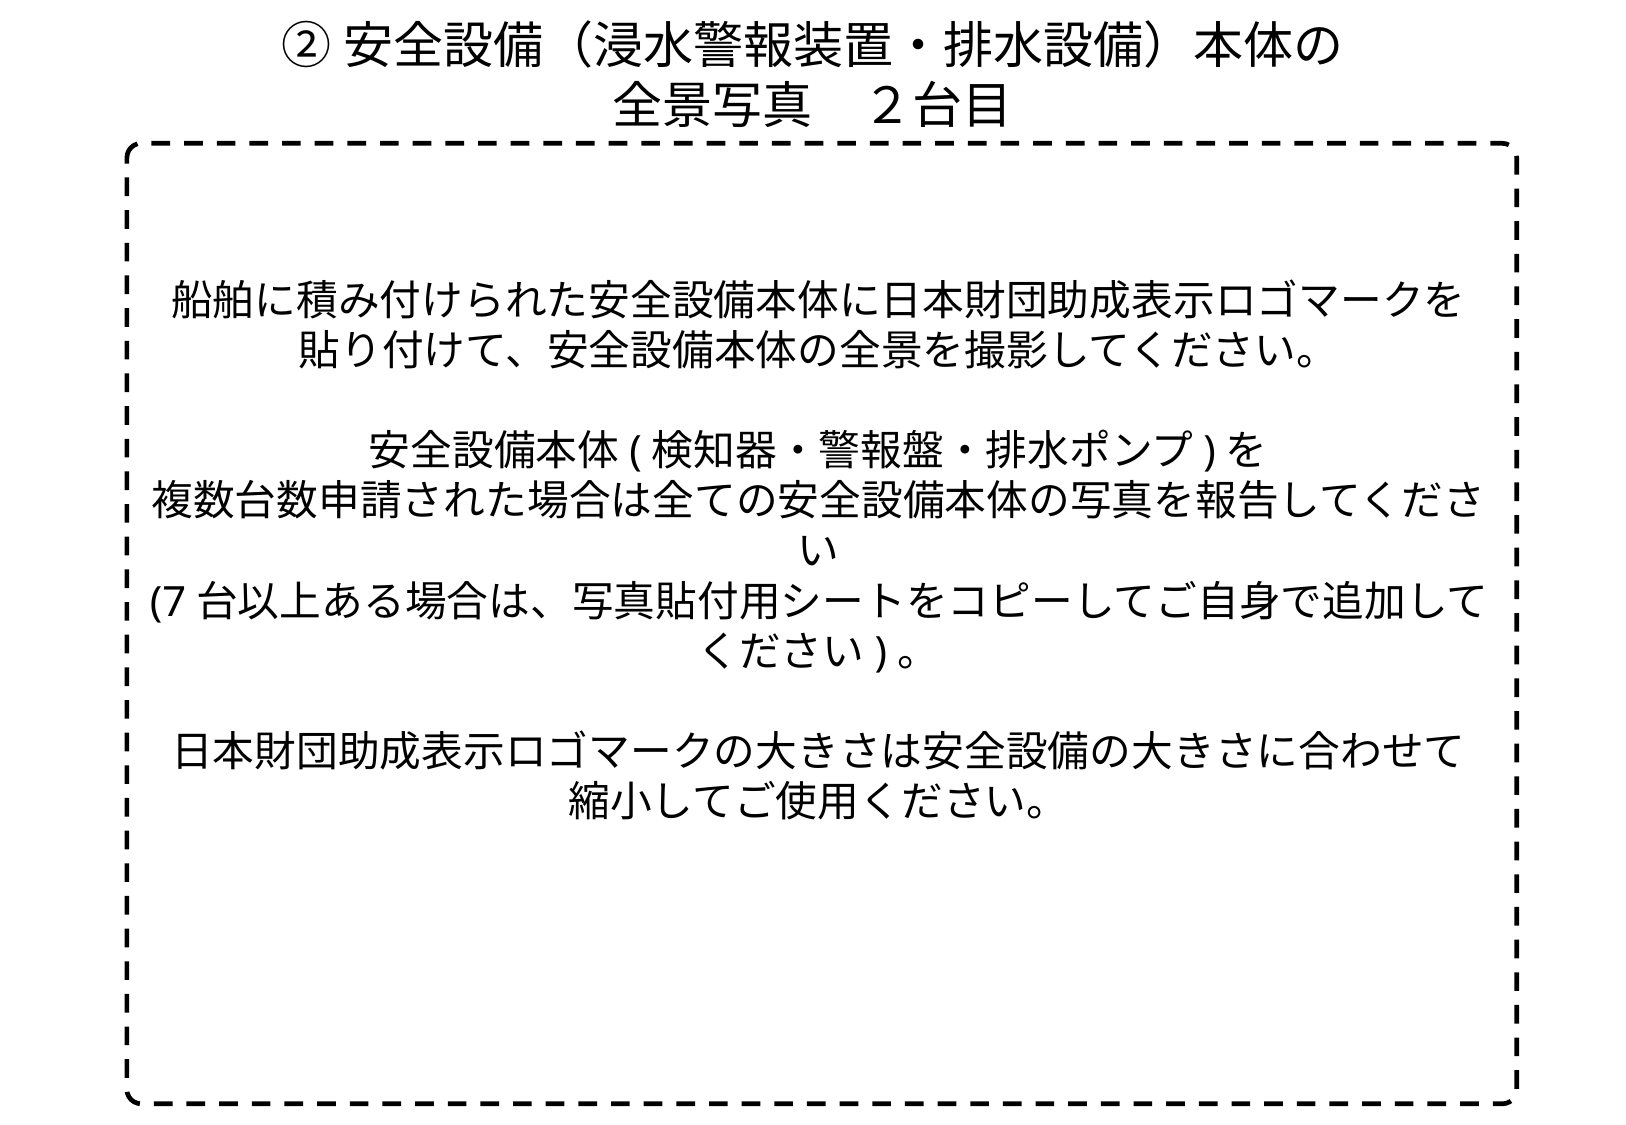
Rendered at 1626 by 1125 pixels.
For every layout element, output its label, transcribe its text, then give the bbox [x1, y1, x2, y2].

text_box ②安全設備（浸水警報装置・排水設備）本体の 全景写真 ２台目 [43, 6, 1582, 142]
text_box [124, 141, 1519, 1106]
text_box 船舶に積み付けられた安全設備本体に日本財団助成表示ロゴマークを 貼り付けて、安全設備本体の全景を撮影してください。 安全設備本体(検知器・警報盤・排水ポンプ)を 複数台数申請された場合は全ての安全設備本体の写真を報告してください (7台以上ある場合は、写真貼付用シートをコピーしてご自身で追加してください)。 日本財団助成表示ロゴマークの大きさは安全設備の大きさに合わせて 縮小してご使用ください。 [126, 266, 1510, 832]
